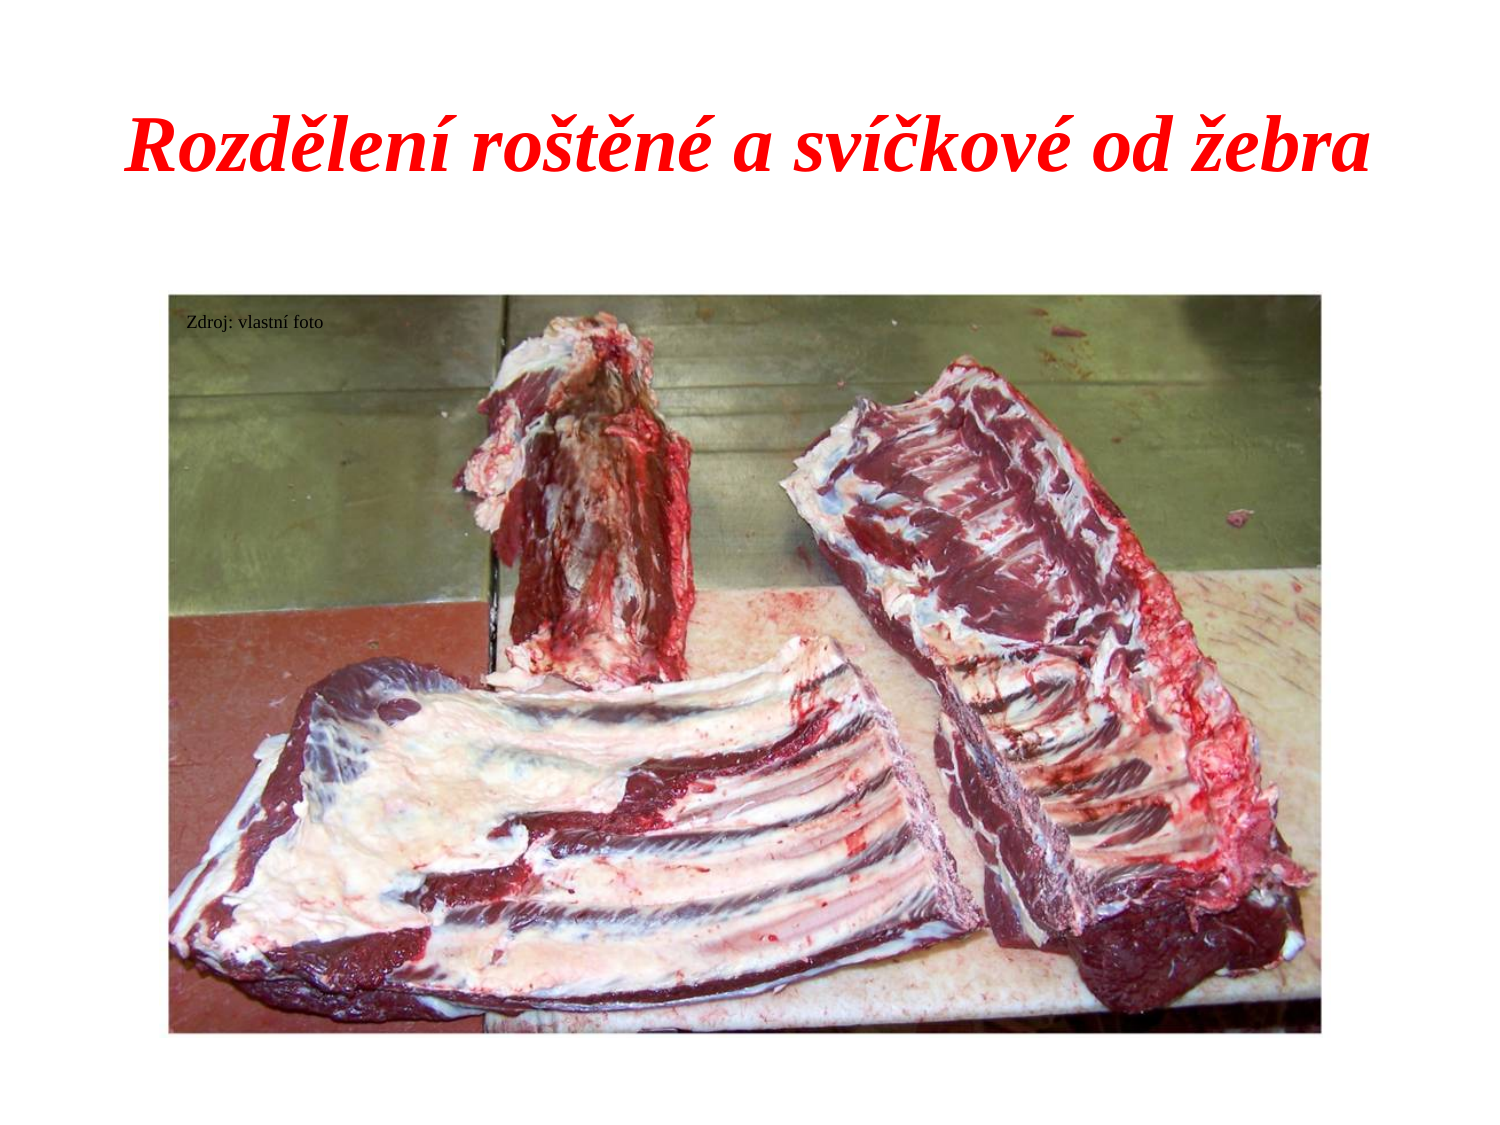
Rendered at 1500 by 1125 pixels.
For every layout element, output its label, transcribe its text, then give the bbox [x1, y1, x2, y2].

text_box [159, 290, 1331, 1038]
title Rozdělení roštěné a svíčkové od žebra [75, 45, 1425, 233]
